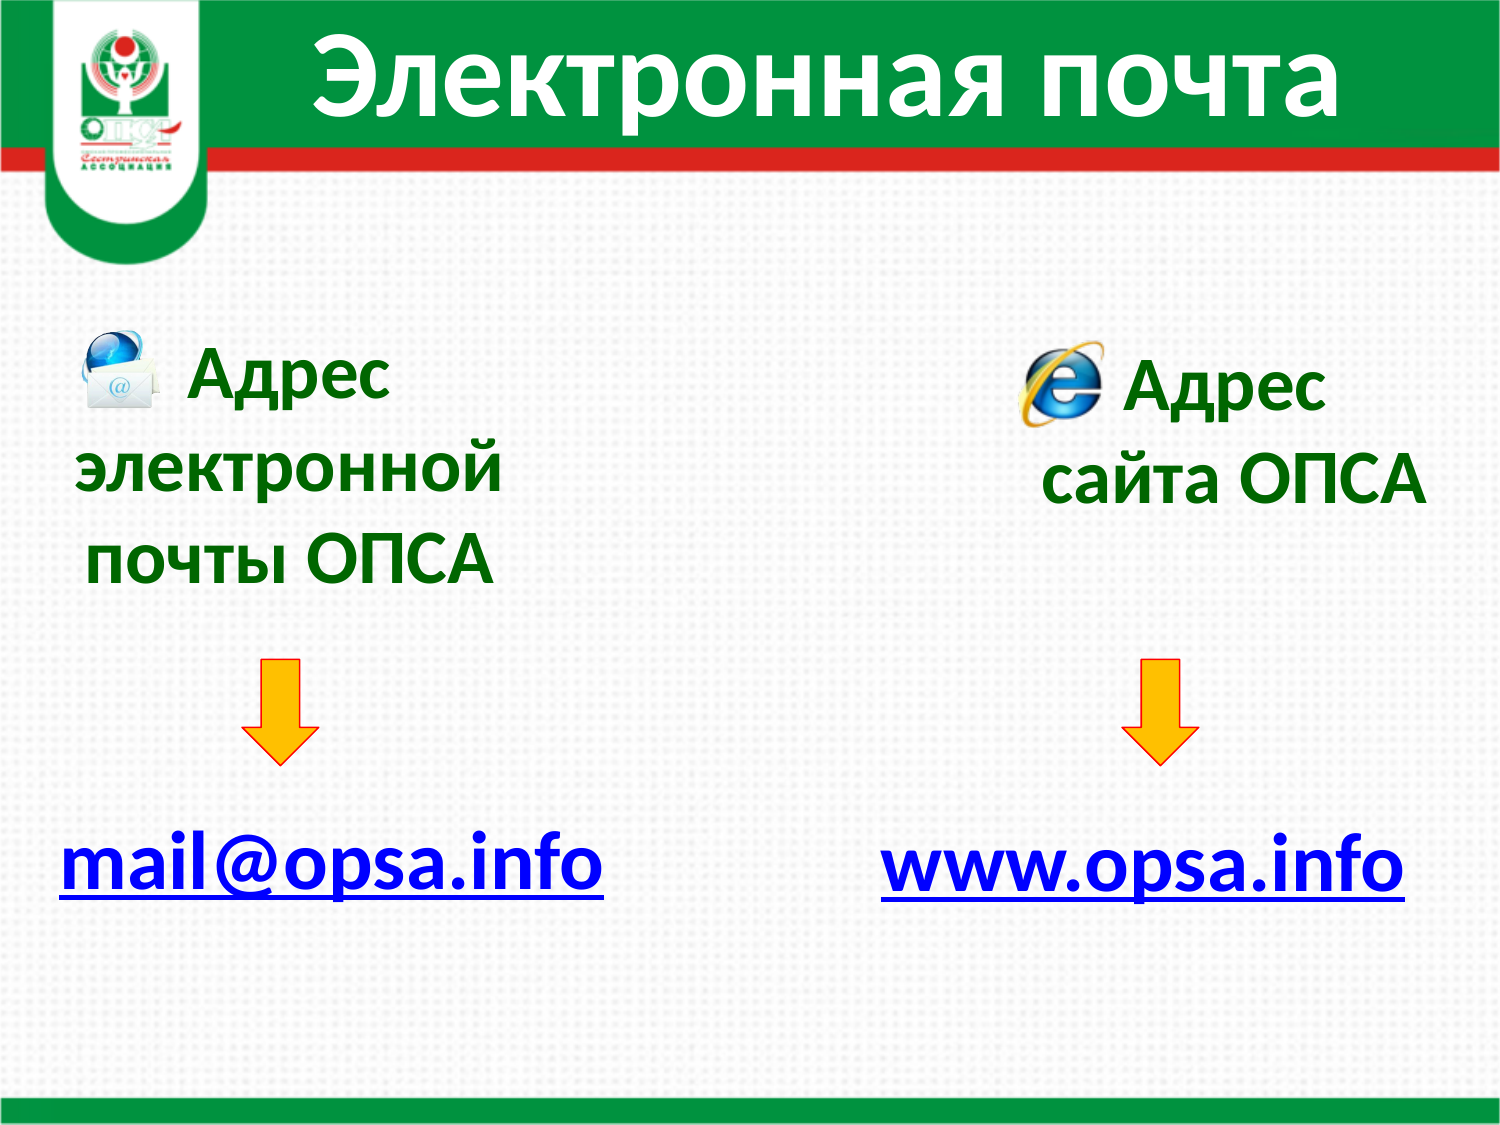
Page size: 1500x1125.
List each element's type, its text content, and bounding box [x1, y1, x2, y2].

text_box Адрес сайта ОПСА [998, 326, 1471, 526]
text_box www.opsa.info [866, 800, 1421, 916]
text_box [1120, 657, 1201, 768]
text_box Электронная почта [296, 0, 1359, 149]
text_box mail@opsa.info [44, 798, 619, 914]
text_box [240, 657, 321, 768]
picture [0, 0, 1500, 1125]
text_box Адрес электронной почты ОПСА [53, 314, 526, 607]
